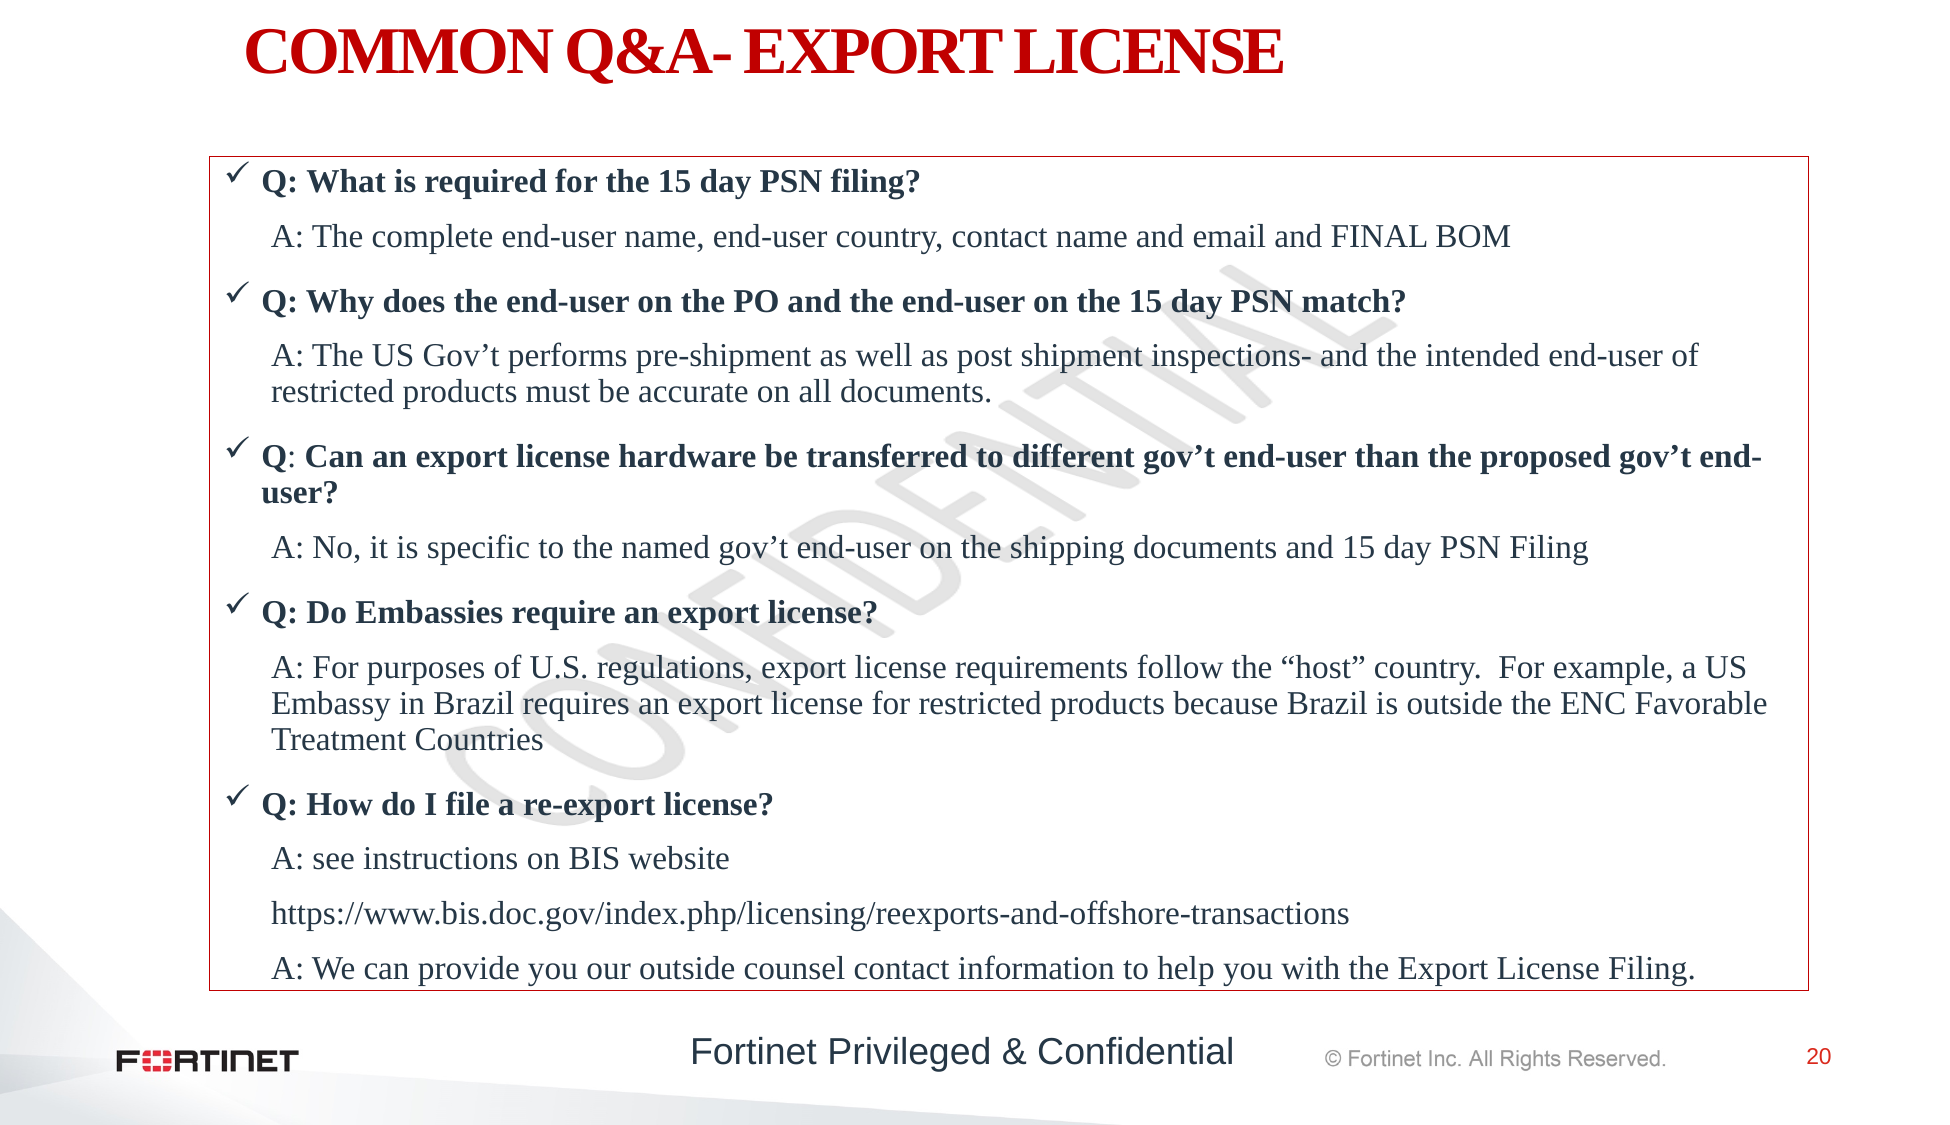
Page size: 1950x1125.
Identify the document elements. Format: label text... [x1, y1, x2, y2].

list Q: What is required for the 15 day PSN filing? A: The complete end-user name, end-user country, contact name and email and FINAL BOM Q: Why does the end-user on the PO and the end-user on the 15 day PSN match? A: The US Gov’t performs pre-shipment as well as post shipment inspections- and the intended end-user of restricted products must be accurate on all documents. Q: Can an export license hardware be transferred to different gov’t end-user than the proposed gov’t end-user? A: No, it is specific to the named gov’t end-user on the shipping documents and 15 day PSN Filing Q: Do Embassies require an export license? A: For purposes of U.S. regulations, export license requirements follow the “host” country. For example, a US Embassy in Brazil requires an export license for restricted products because Brazil is outside the ENC Favorable Treatment Countries Q: How do I file a re-export license? A: see instructions on BIS website https://www.bis.doc.gov/index.php/licensing/reexports-and-offshore-transactions A: We can provide you our outside counsel contact information to help you with the Export License Filing. [209, 156, 1809, 991]
title COMMON Q&A- EXPORT LICENSE [228, 33, 1720, 157]
text_box Fortinet Privileged & Confidential [622, 1022, 1303, 1081]
picture [0, 1, 1950, 1125]
